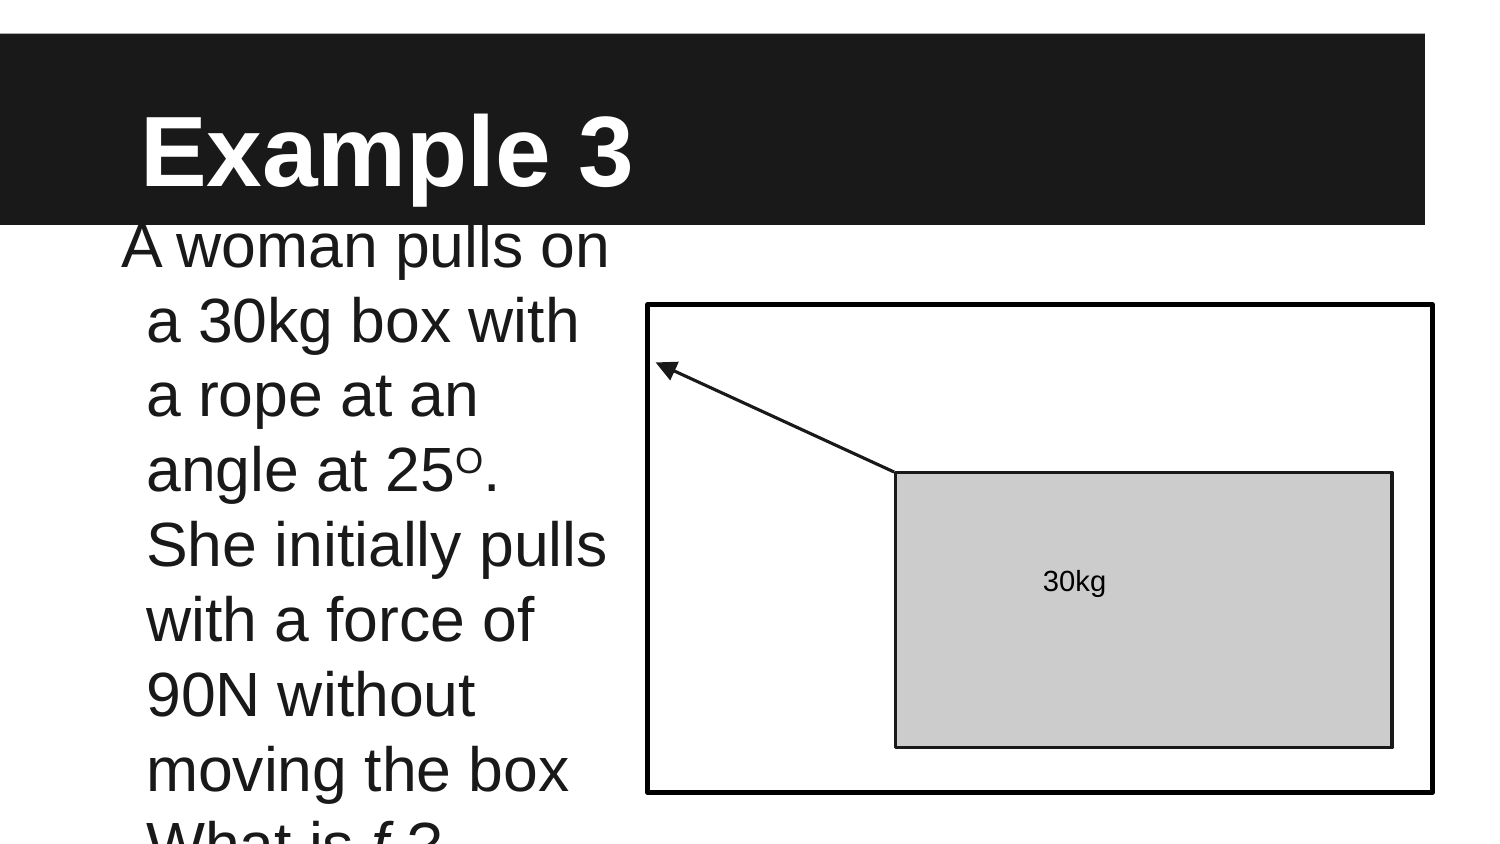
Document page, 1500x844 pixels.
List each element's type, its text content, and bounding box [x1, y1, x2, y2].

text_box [655, 362, 895, 473]
list A woman pulls on a 30kg box with a rope at an angle at 25O. She initially pulls with a force of 90N without moving the box What is fs? [75, 189, 638, 758]
text_box [647, 304, 1433, 793]
title Example 3 [75, 33, 1425, 221]
